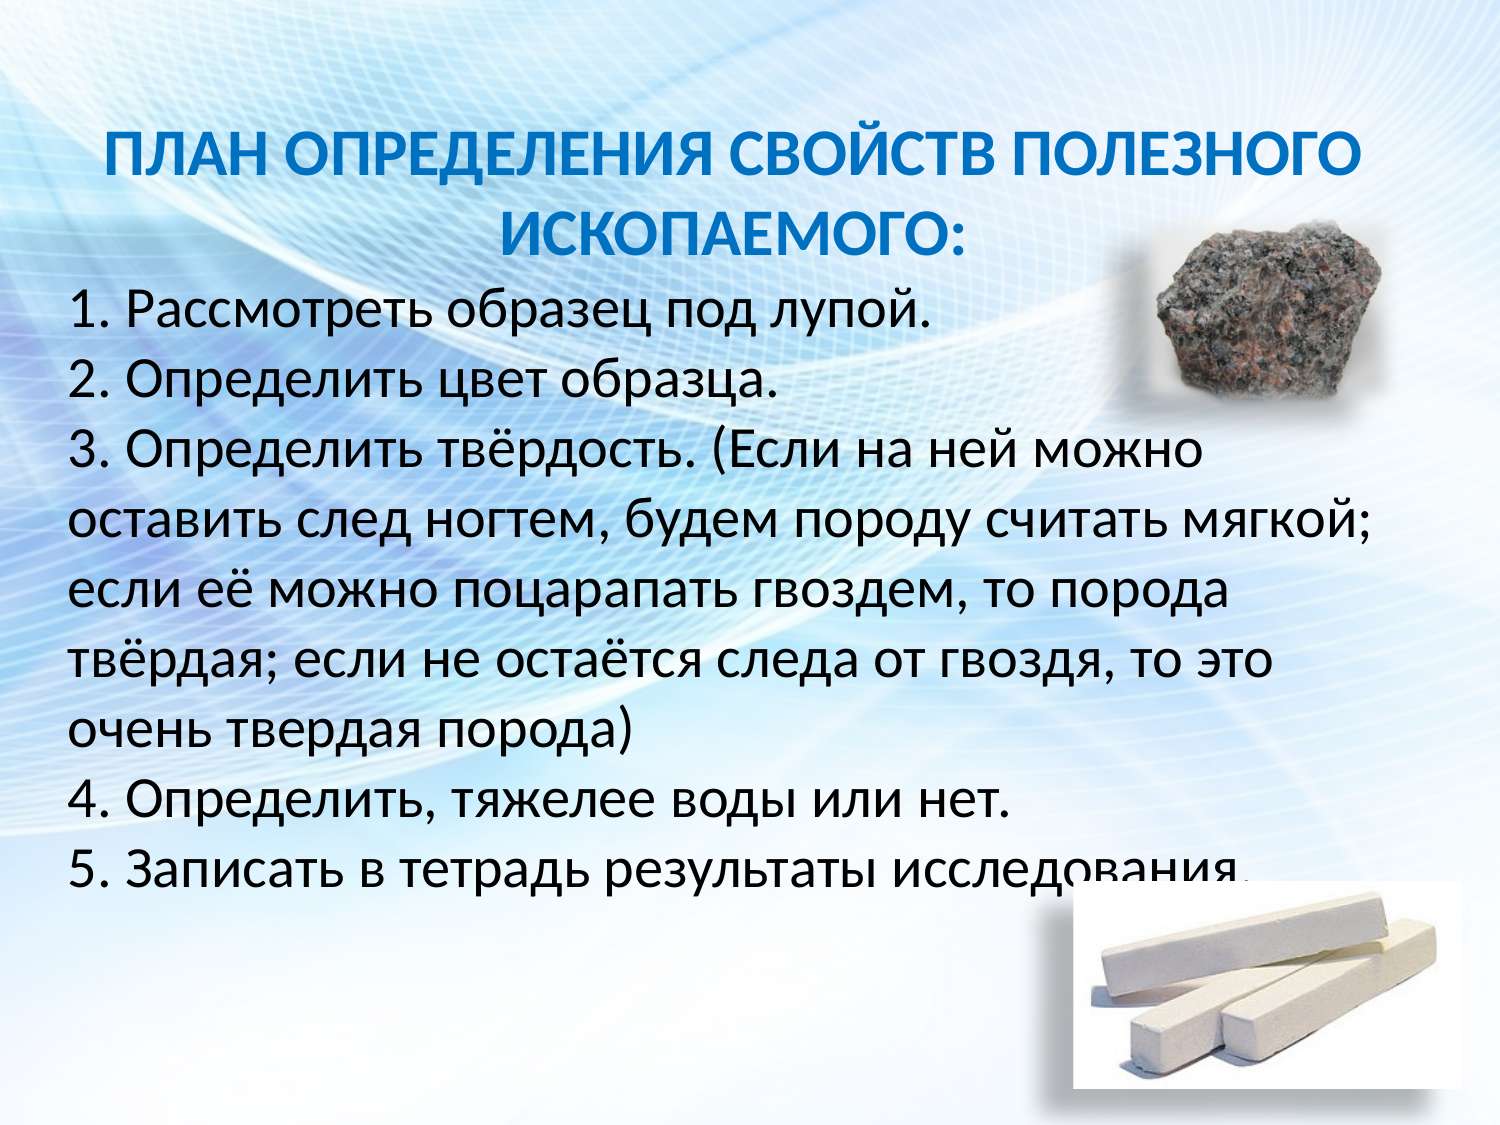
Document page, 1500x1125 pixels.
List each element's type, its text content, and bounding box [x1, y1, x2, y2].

picture [1131, 207, 1404, 413]
picture [1073, 881, 1463, 1089]
text_box ПЛАН ОПРЕДЕЛЕНИЯ СВОЙСТВ ПОЛЕЗНОГО ИСКОПАЕМОГО: 1. Рассмотреть образец под лупой. 2. Определить цвет образца. 3. Определить твёрдость. (Если на ней можно оставить след ногтем, будем породу считать мягкой; если её можно поцарапать гвоздем, то порода твёрдая; если не остаётся следа от гвоздя, то это очень твердая порода) 4. Определить, тяжелее воды или нет. 5. Записать в тетрадь результаты исследования. [53, 101, 1415, 997]
